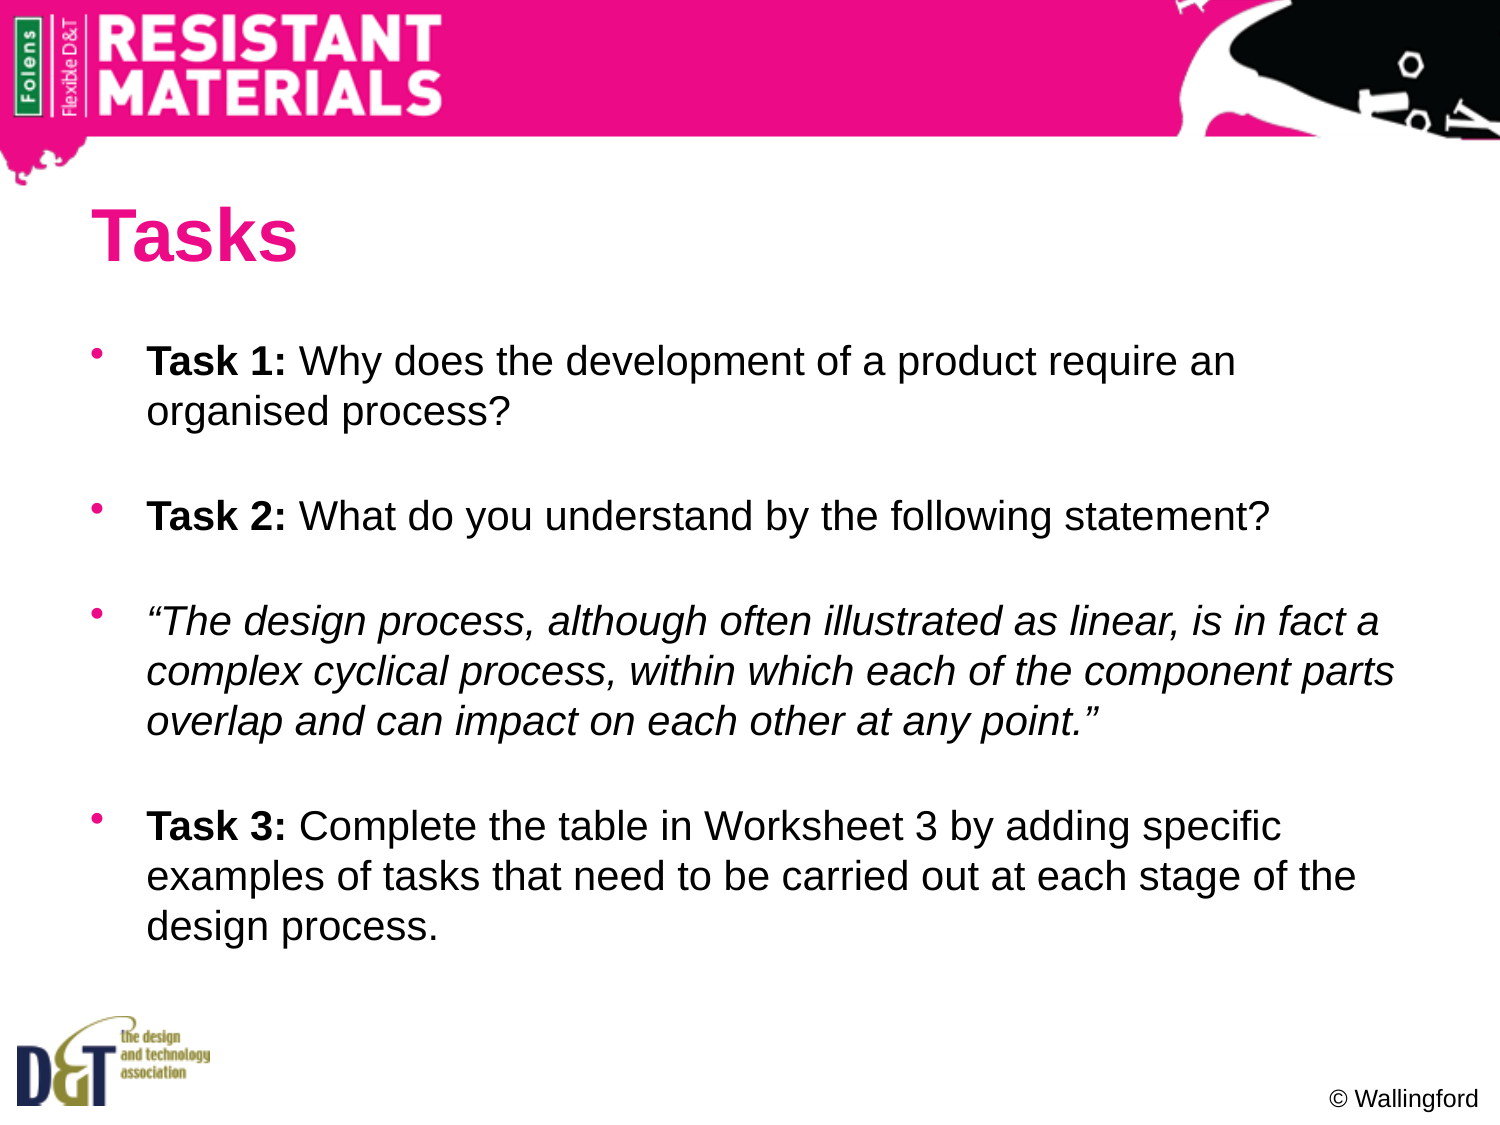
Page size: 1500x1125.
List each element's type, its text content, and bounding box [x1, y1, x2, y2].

footer © Wallingford [1257, 1074, 1495, 1125]
title Tasks [76, 160, 1427, 301]
picture [0, 0, 1500, 1125]
list Task 1: Why does the development of a product require an organised process? Task 2: What do you understand by the following statement? “The design process, although often illustrated as linear, is in fact a complex cyclical process, within which each of the component parts overlap and can impact on each other at any point.” Task 3: Complete the table in Worksheet 3 by adding specific examples of tasks that need to be carried out at each stage of the design process. [75, 326, 1425, 1005]
